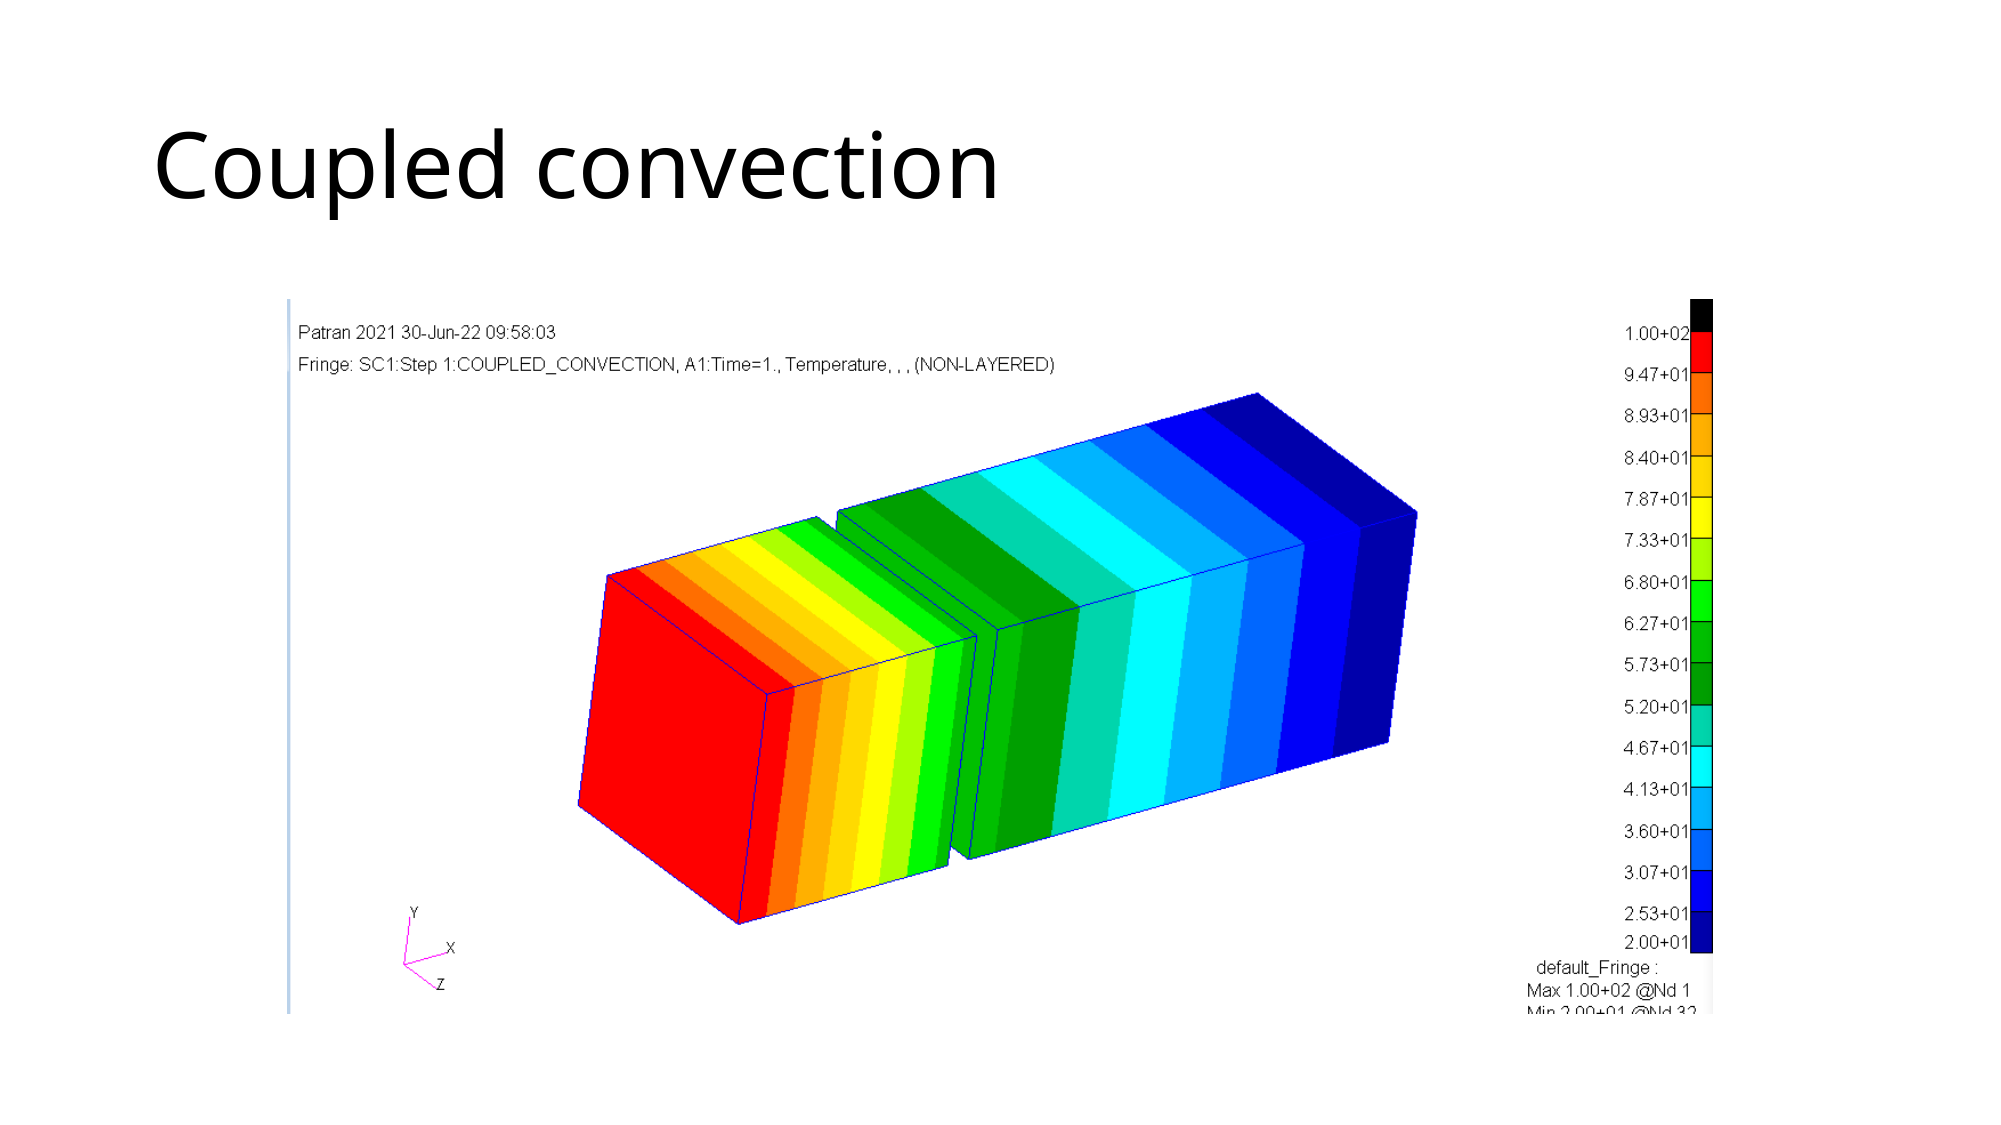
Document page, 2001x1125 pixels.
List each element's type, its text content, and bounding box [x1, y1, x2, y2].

title Coupled convection [137, 59, 1863, 278]
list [287, 299, 1713, 1014]
